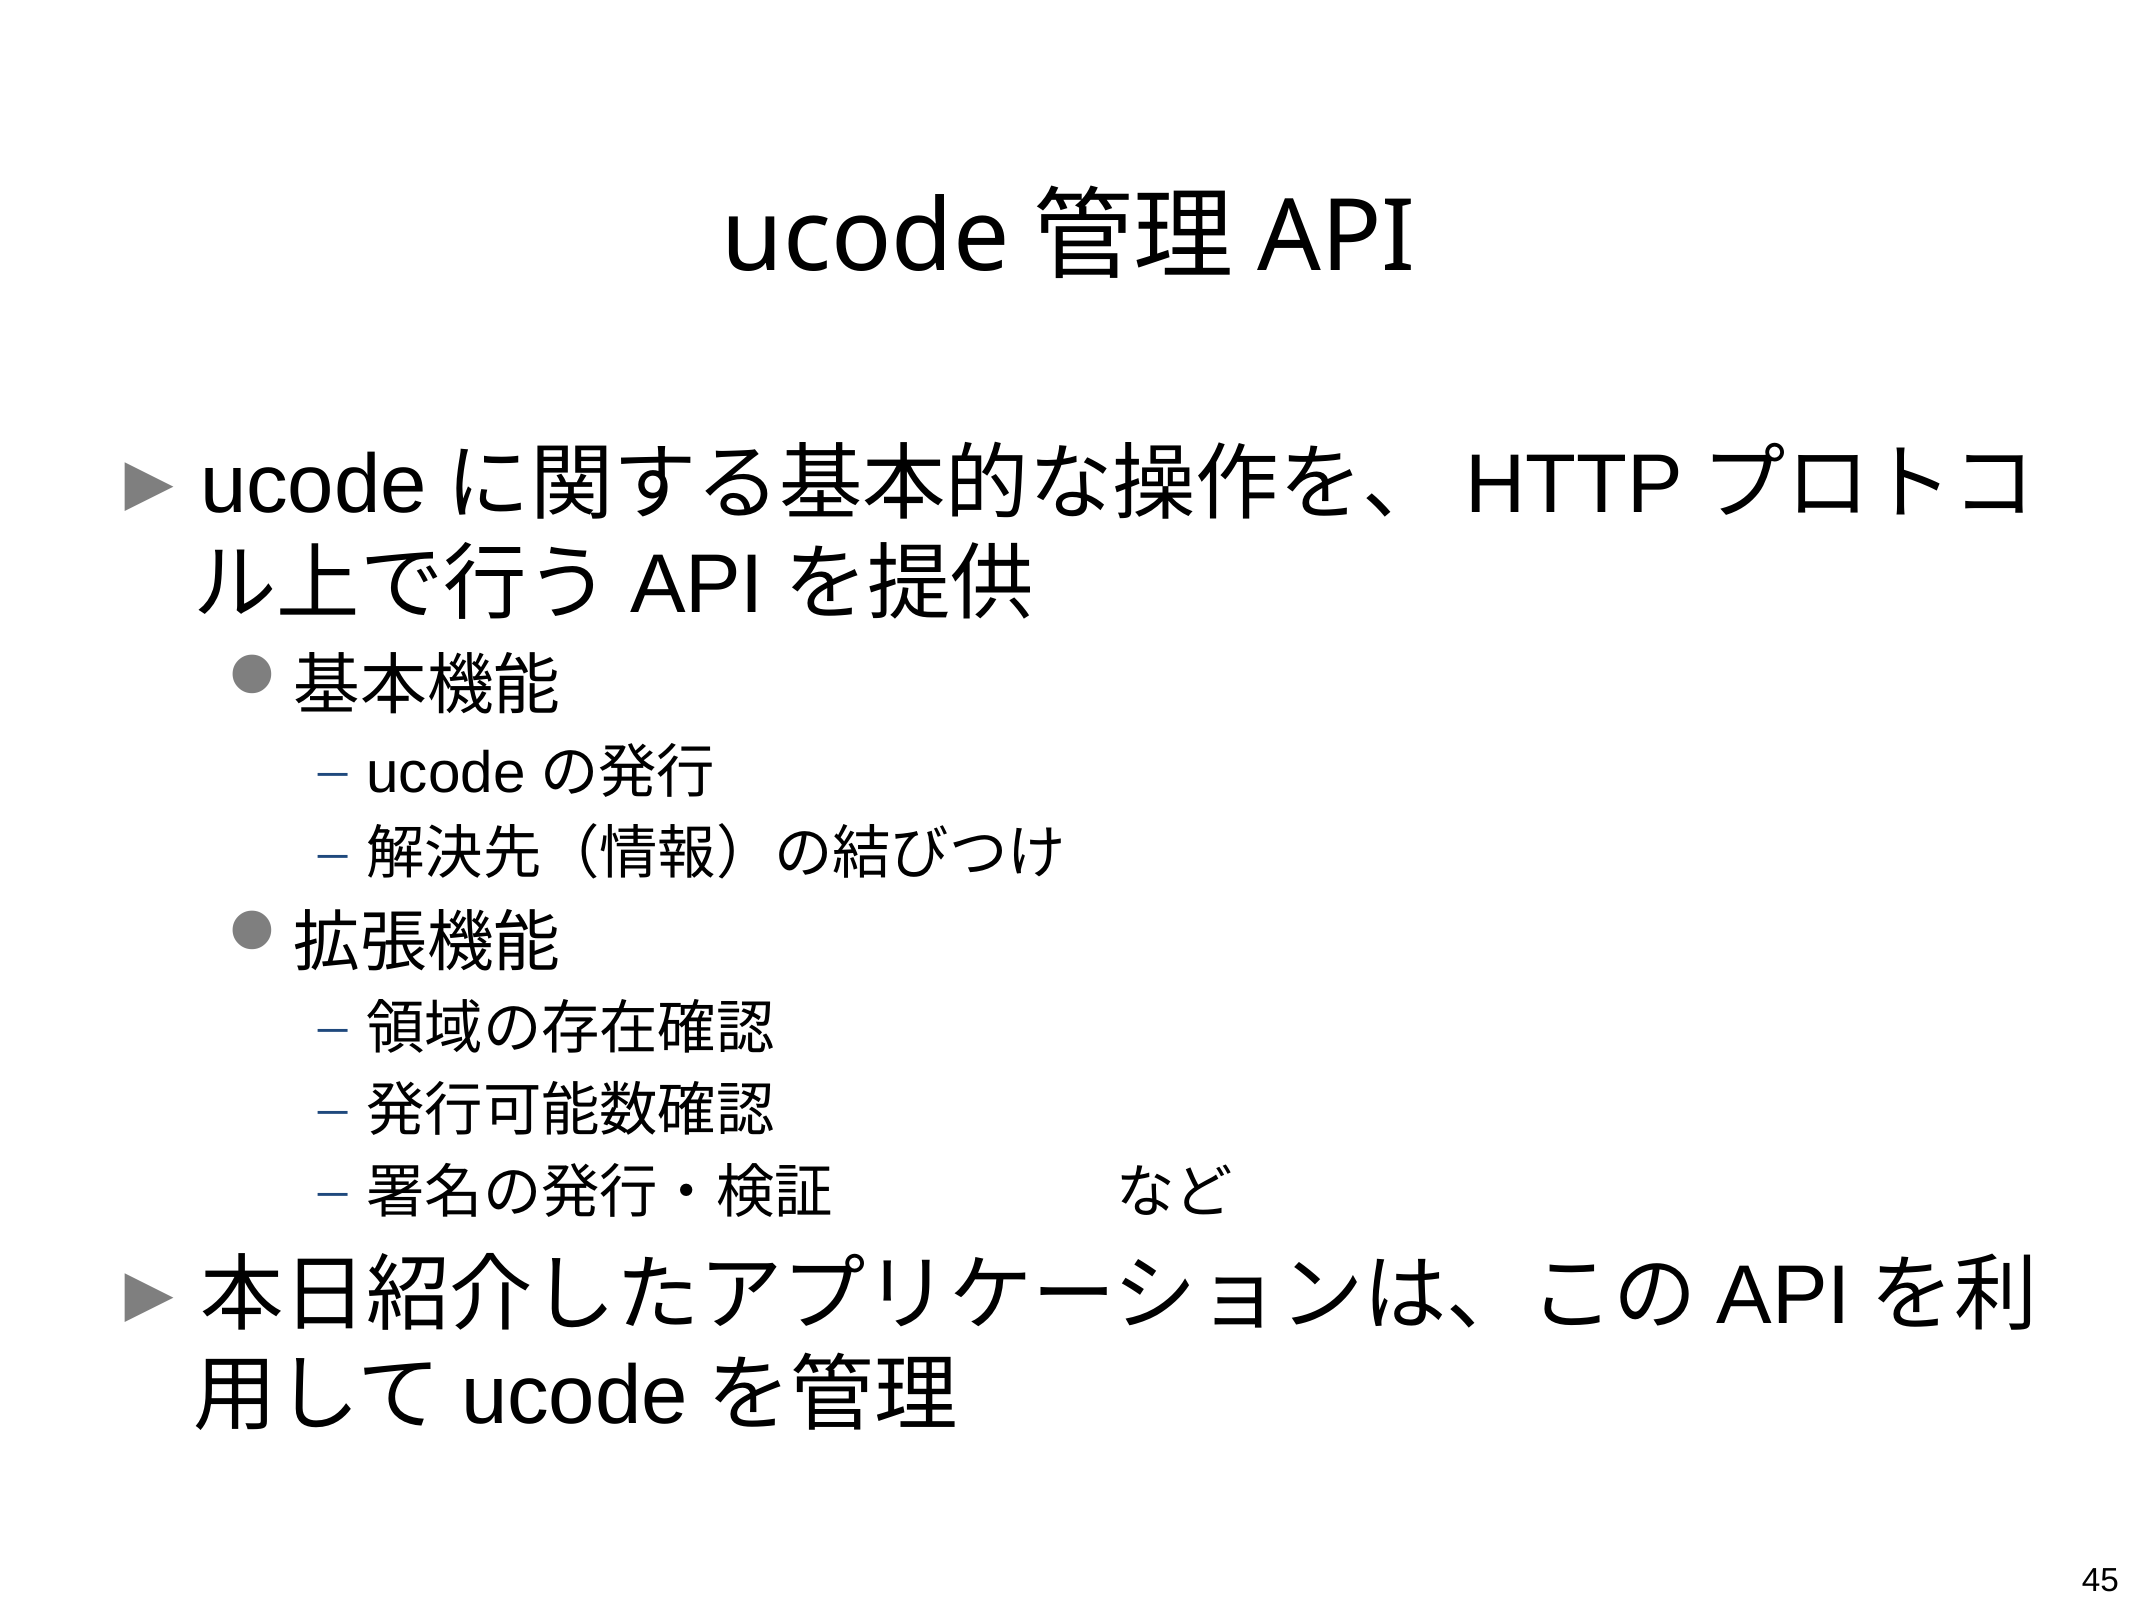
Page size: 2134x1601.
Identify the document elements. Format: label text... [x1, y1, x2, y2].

list ucodeに関する基本的な操作を、HTTPプロトコル上で行うAPIを提供 基本機能 ucodeの発行 解決先（情報）の結びつけ 拡張機能 領域の存在確認 発行可能数確認 署名の発行・検証 など 本日紹介したアプリケーションは、このAPIを利用してucodeを管理 [62, 351, 2075, 1518]
slide_number 45 [1635, 1549, 2134, 1601]
title ucode管理API [62, 107, 2075, 351]
